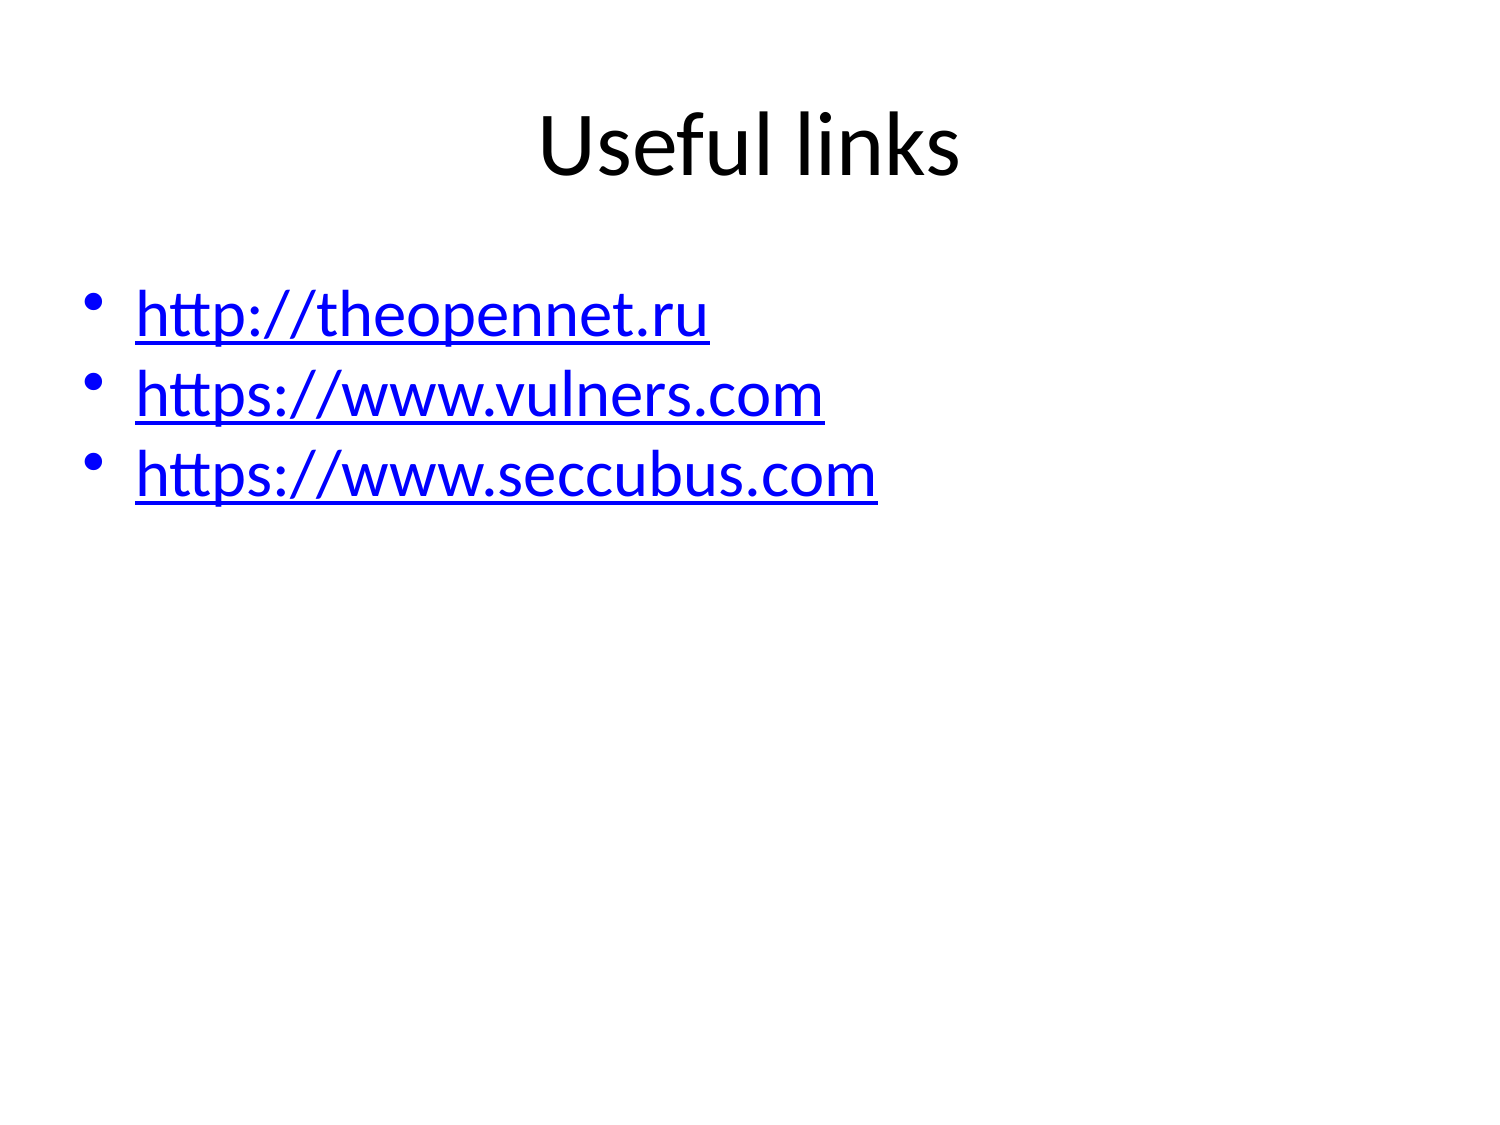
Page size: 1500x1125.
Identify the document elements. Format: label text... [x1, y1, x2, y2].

text_box http://theopennet.ru https://www.vulners.com https://www.seccubus.com [75, 262, 1425, 518]
text_box Useful links [75, 76, 1425, 201]
